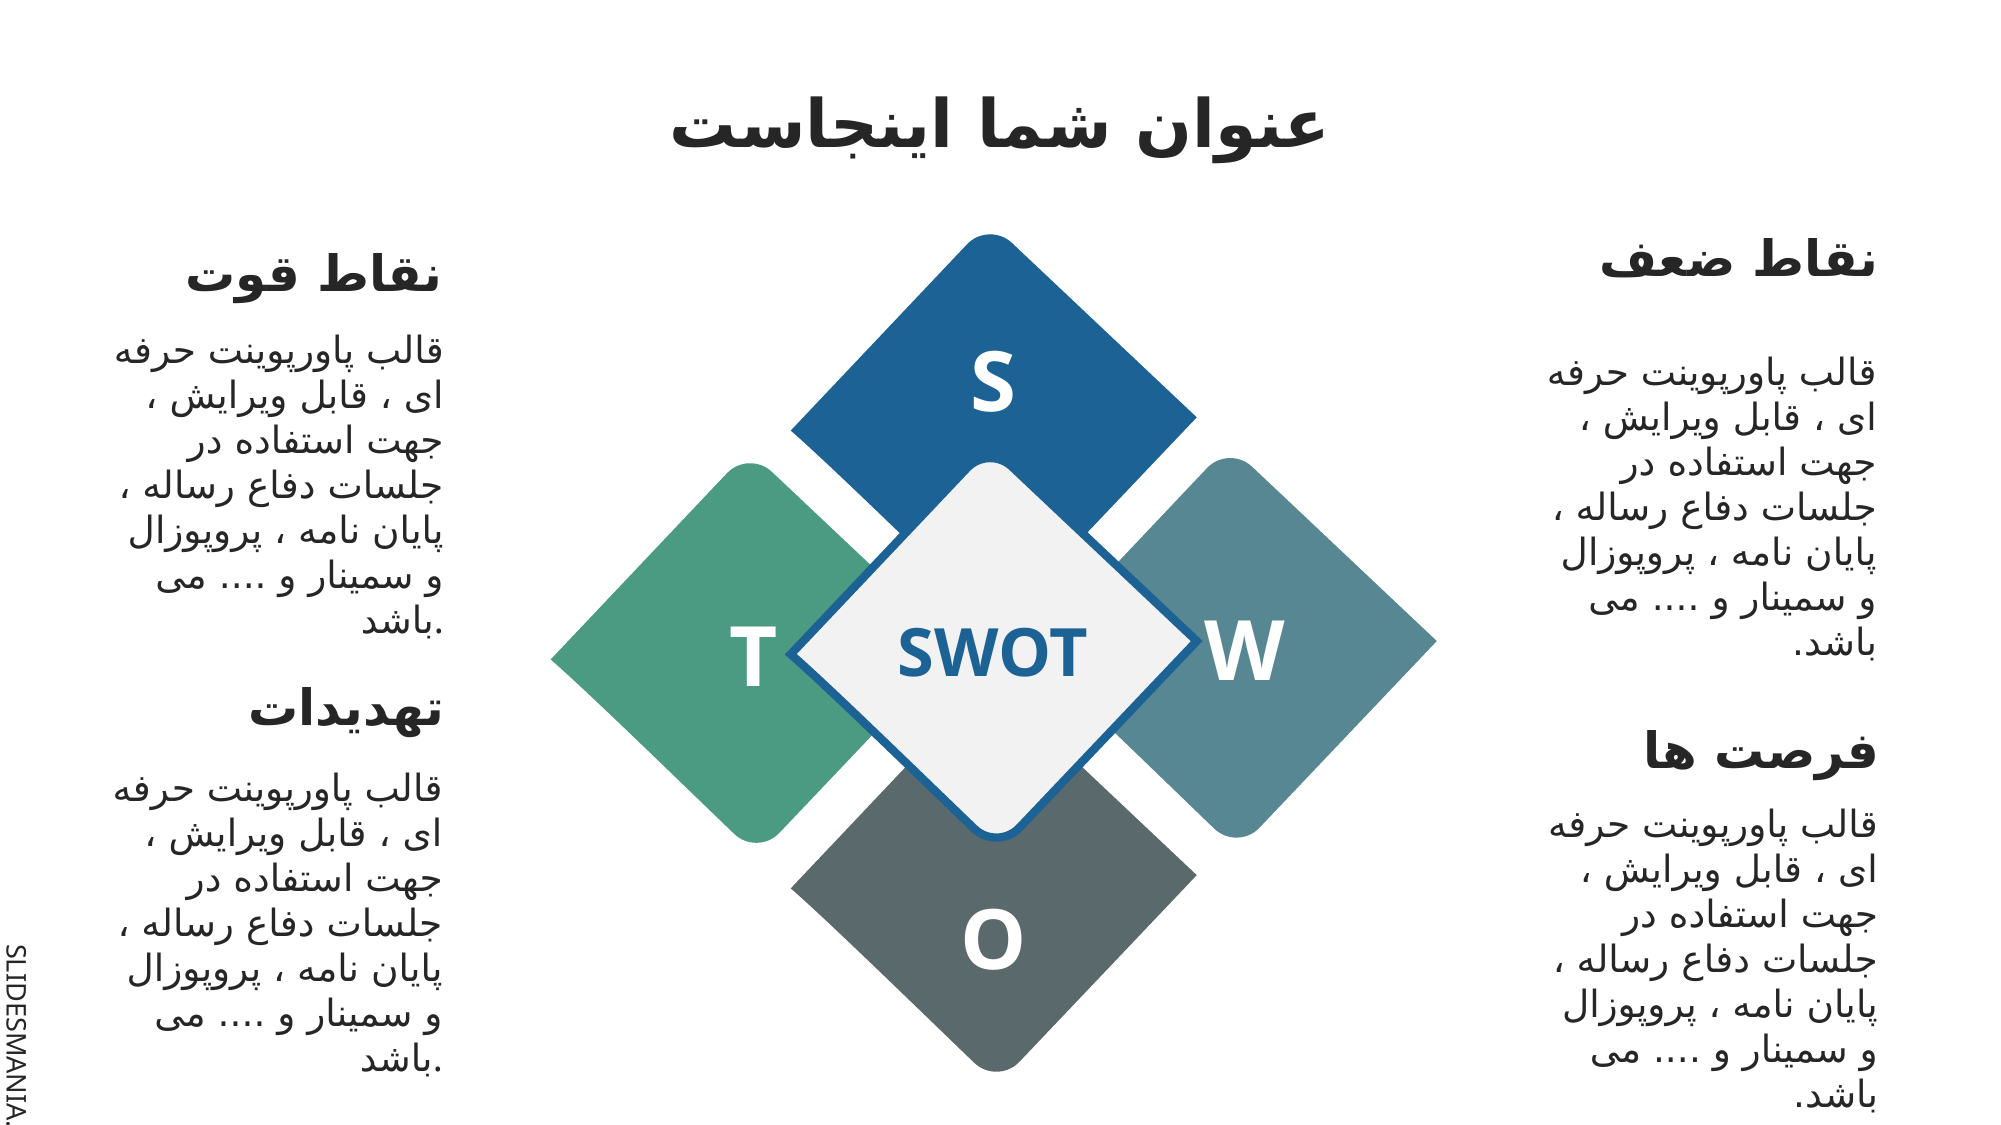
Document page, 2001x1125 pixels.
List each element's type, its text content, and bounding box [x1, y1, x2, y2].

text_box فرصت ها [1528, 711, 1895, 788]
text_box قالب پاورپوينت حرفه ای ، قابل ویرایش ، جهت استفاده در جلسات دفاع رساله ، پایان نامه ، پروپوزال و سمینار و .... می باشد. [93, 318, 459, 471]
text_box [548, 219, 1439, 1087]
text_box نقاط قوت [91, 233, 458, 310]
text_box قالب پاورپوينت حرفه ای ، قابل ویرایش ، جهت استفاده در جلسات دفاع رساله ، پایان نامه ، پروپوزال و سمینار و .... می باشد. [92, 756, 458, 908]
text_box قالب پاورپوينت حرفه ای ، قابل ویرایش ، جهت استفاده در جلسات دفاع رساله ، پایان نامه ، پروپوزال و سمینار و .... می باشد. [1528, 792, 1894, 944]
text_box قالب پاورپوينت حرفه ای ، قابل ویرایش ، جهت استفاده در جلسات دفاع رساله ، پایان نامه ، پروپوزال و سمینار و .... می باشد. [1526, 340, 1893, 493]
text_box عنوان شما اینجاست [491, 73, 1509, 170]
text_box نقاط ضعف [1526, 219, 1894, 296]
text_box تهدیدات [92, 667, 459, 744]
